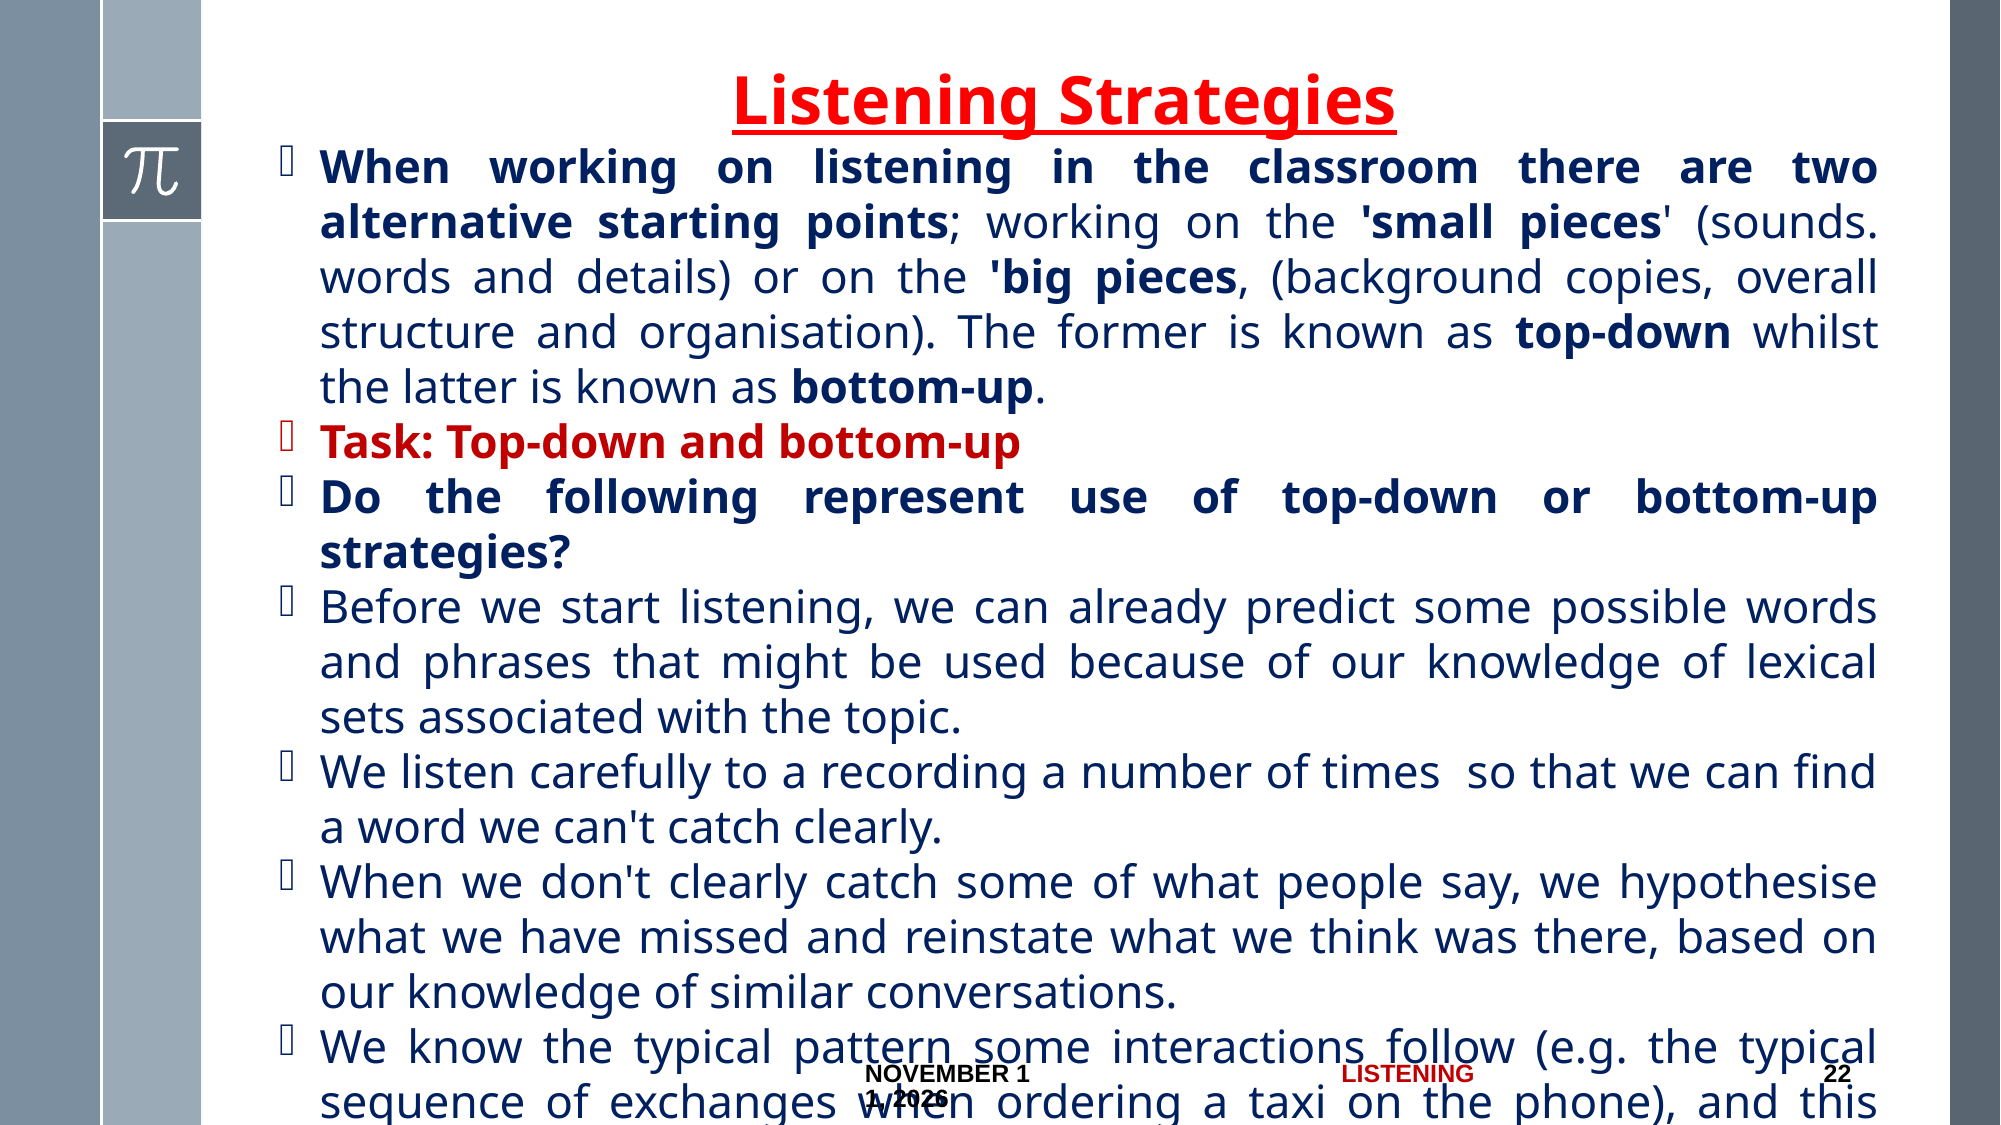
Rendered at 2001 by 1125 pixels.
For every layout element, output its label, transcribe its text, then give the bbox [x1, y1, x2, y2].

footer Listening [1082, 1042, 1735, 1103]
slide_number 22 [1766, 1042, 1867, 1103]
title Listening Strategies [333, 11, 1796, 130]
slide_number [849, 1042, 1050, 1103]
list When working on listening in the classroom there are two alternative starting points; working on the 'small pieces' (sounds. words and details) or on the 'big pieces, (background copies, overall structure and organisation). The former is known as top-down whilst the latter is known as bottom-up. Task: Top-down and bottom-up Do the following represent use of top-down or bottom-up strategies? Before we start listening, we can already predict some possible words and phrases that might be used because of our knowledge of lexical sets associated with the topic. We listen carefully to a recording a number of times so that we can find a word we can't catch clearly. When we don't clearly catch some of what people say, we hypothesise what we have missed and reinstate what we think was there, based on our knowledge of similar conversations. We know the typical pattern some interactions follow (e.g. the typical sequence of exchanges when ordering a taxi on the phone), and this helps us to understand these when they are spoken. [264, 130, 1895, 1086]
